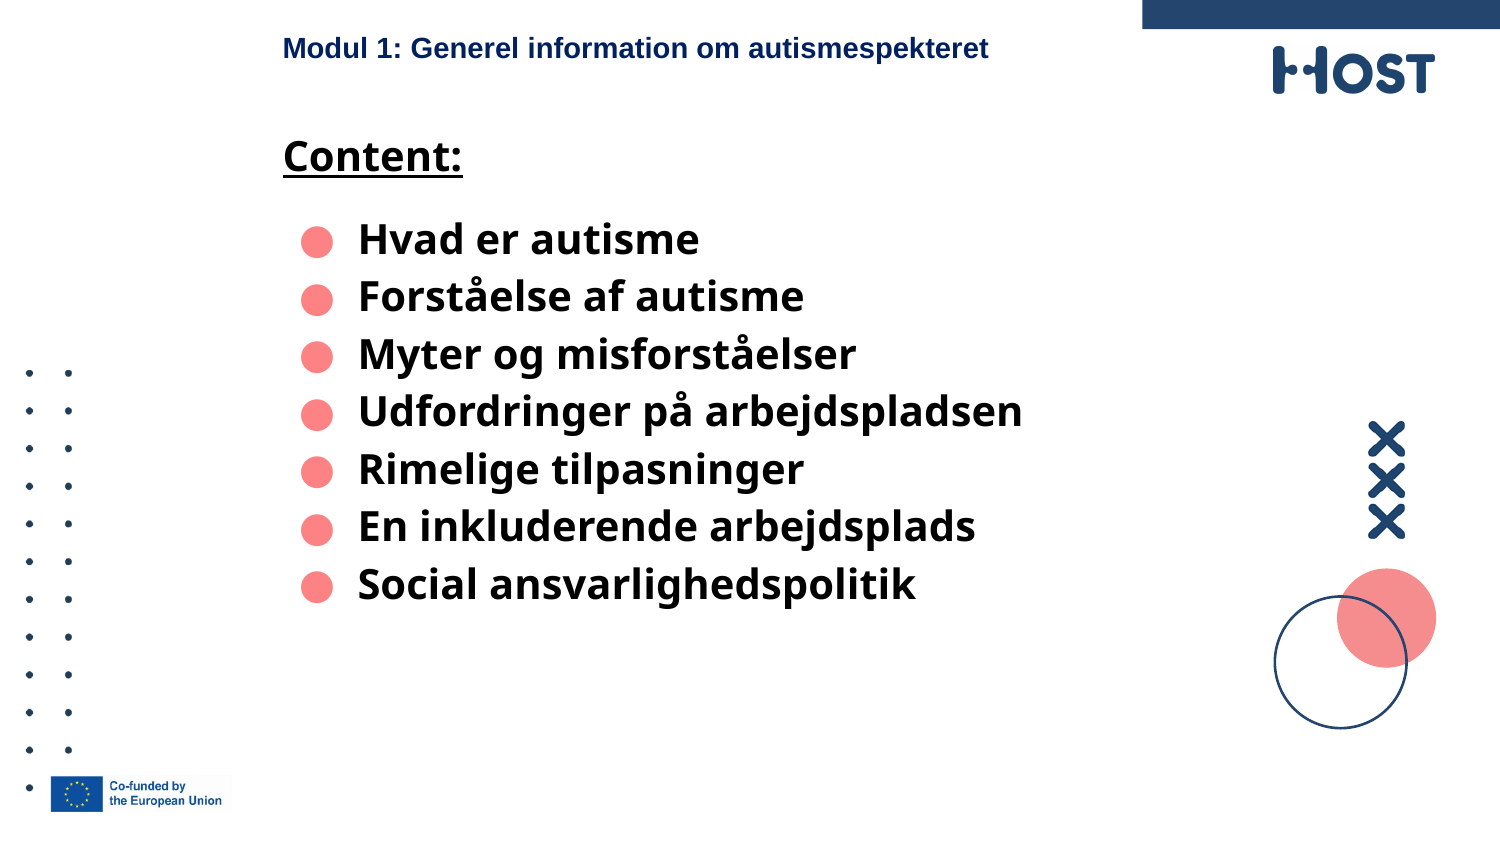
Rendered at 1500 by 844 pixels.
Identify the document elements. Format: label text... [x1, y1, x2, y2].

picture [0, 370, 233, 812]
text_box Modul 1: Generel information om autismespekteret [267, 10, 1135, 68]
picture [1368, 421, 1405, 539]
picture [1273, 46, 1435, 94]
text_box Content: Hvad er autisme Forståelse af autisme Myter og misforståelser Udfordringer på arbejdspladsen Rimelige tilpasninger En inkluderende arbejdsplads Social ansvarlighedspolitik [267, 90, 1233, 788]
